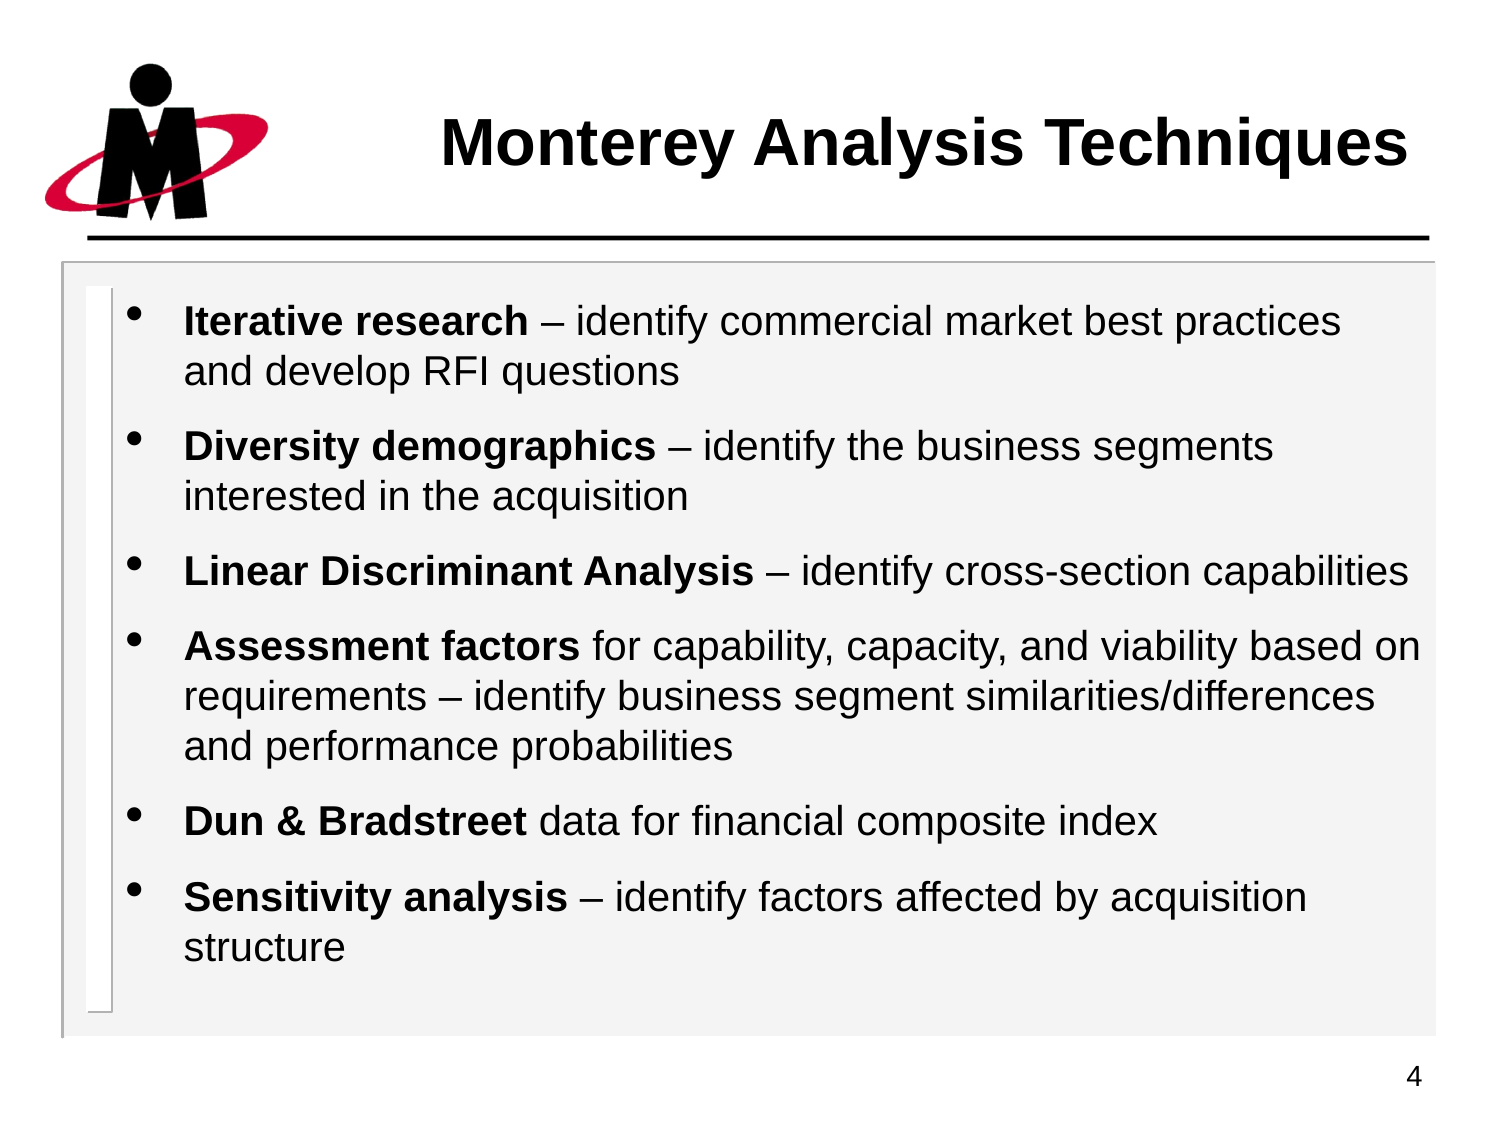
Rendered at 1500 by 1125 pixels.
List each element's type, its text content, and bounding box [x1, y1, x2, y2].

slide_number 4 [1124, 1036, 1438, 1113]
title Monterey Analysis Techniques [367, 44, 1426, 233]
picture [27, 44, 283, 251]
text_box Iterative research – identify commercial market best practices and develop RFI questions Diversity demographics – identify the business segments interested in the acquisition Linear Discriminant Analysis – identify cross-section capabilities Assessment factors for capability, capacity, and viability based on requirements – identify business segment similarities/differences and performance probabilities Dun & Bradstreet data for financial composite index Sensitivity analysis – identify factors affected by acquisition structure [112, 286, 1438, 977]
